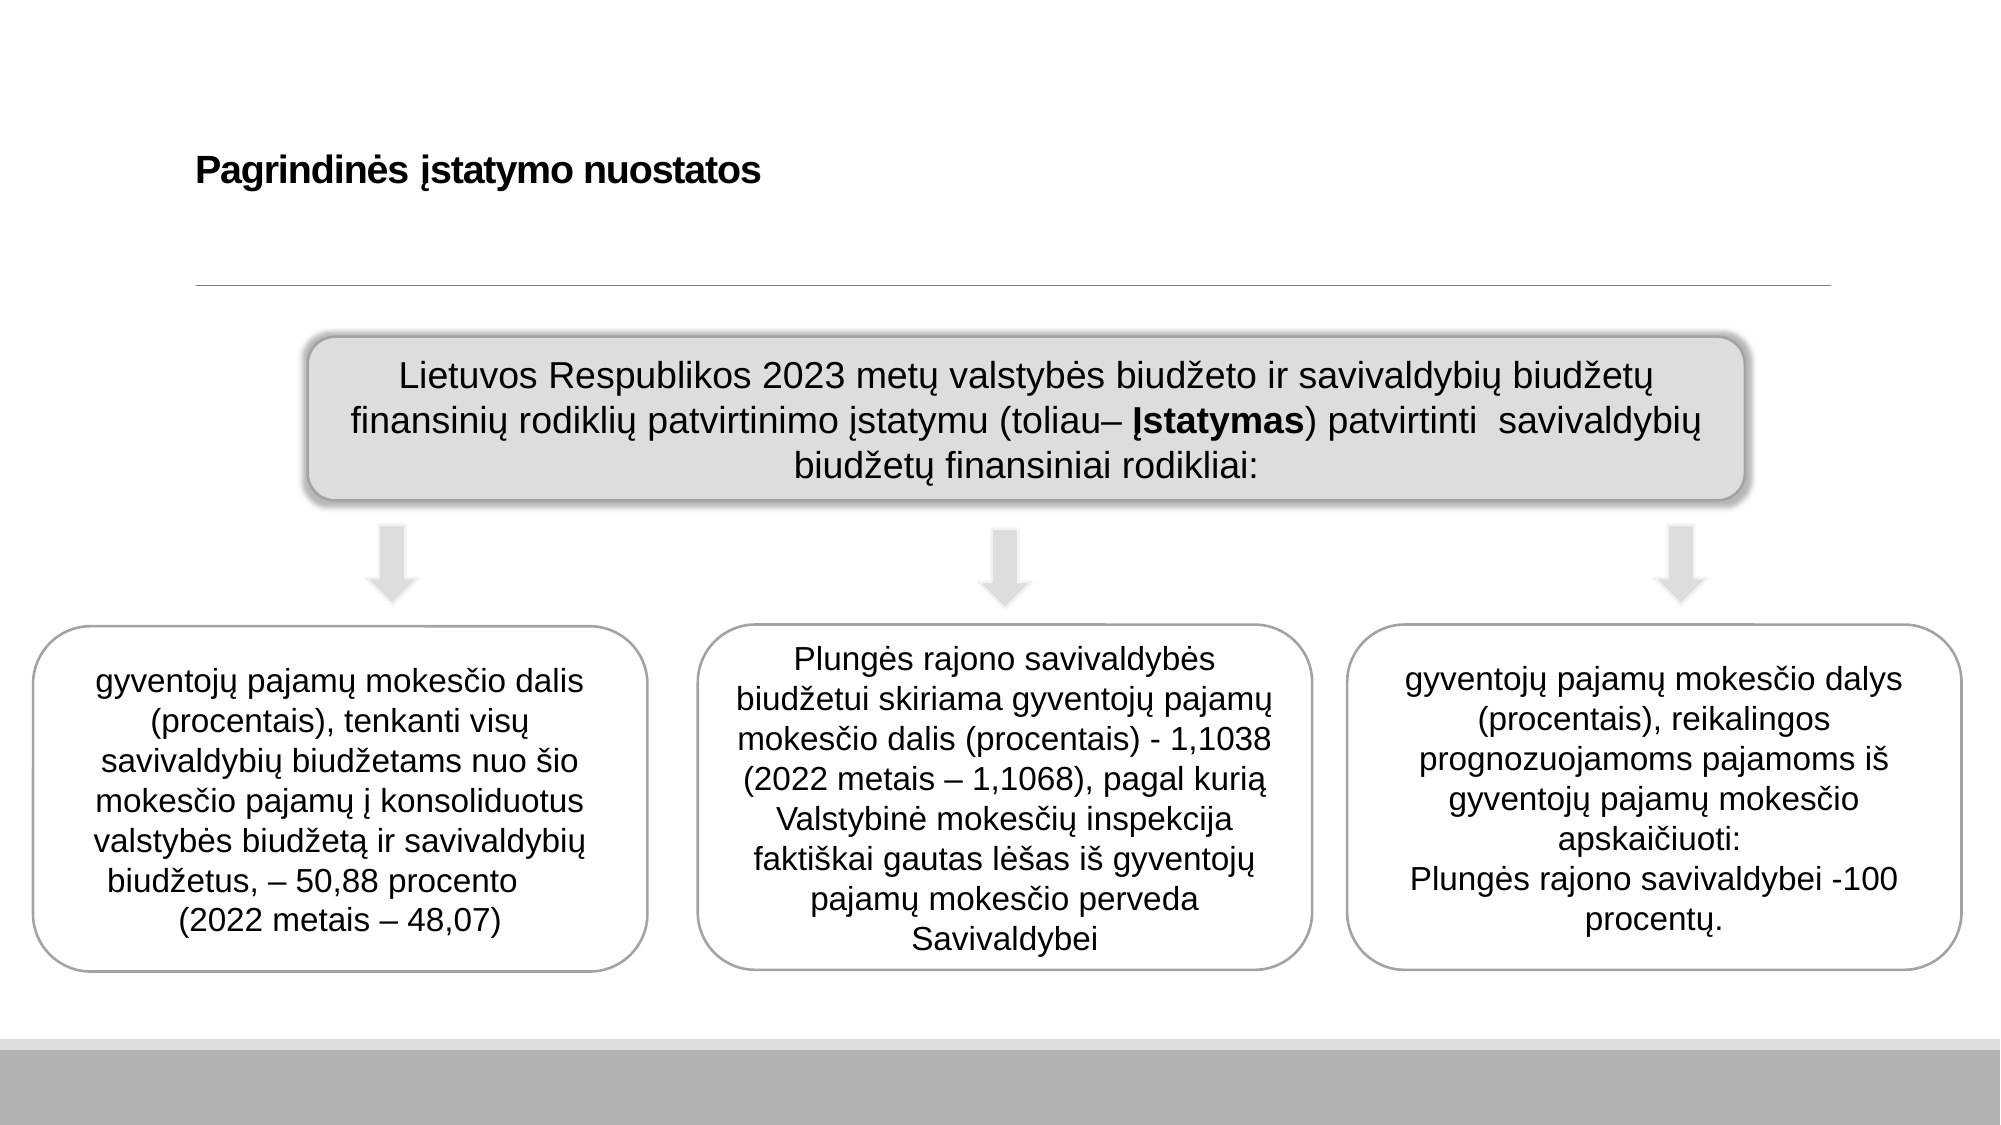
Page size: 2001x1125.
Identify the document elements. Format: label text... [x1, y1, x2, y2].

text_box gyventojų pajamų mokesčio dalis (procentais), tenkanti visų savivaldybių biudžetams nuo šio mokesčio pajamų į konsoliduotus valstybės biudžetą ir savivaldybių biudžetus, – 50,88 procento (2022 metais – 48,07) [31, 624, 649, 973]
text_box gyventojų pajamų mokesčio dalys (procentais), reikalingos prognozuojamoms pajamoms iš gyventojų pajamų mokesčio apskaičiuoti: Plungės rajono savivaldybei -100 procentų. [1345, 623, 1963, 972]
text_box [1653, 523, 1709, 606]
title Pagrindinės įstatymo nuostatos [180, 103, 1815, 200]
text_box [977, 527, 1033, 610]
text_box [364, 523, 420, 606]
text_box Lietuvos Respublikos 2023 metų valstybės biudžeto ir savivaldybių biudžetų finansinių rodiklių patvirtinimo įstatymu (toliau– Įstatymas) patvirtinti savivaldybių biudžetų finansiniai rodikliai: [306, 335, 1747, 502]
text_box Plungės rajono savivaldybės biudžetui skiriama gyventojų pajamų mokesčio dalis (procentais) - 1,1038 (2022 metais – 1,1068), pagal kurią Valstybinė mokesčių inspekcija faktiškai gautas lėšas iš gyventojų pajamų mokesčio perveda Savivaldybei [696, 623, 1314, 972]
